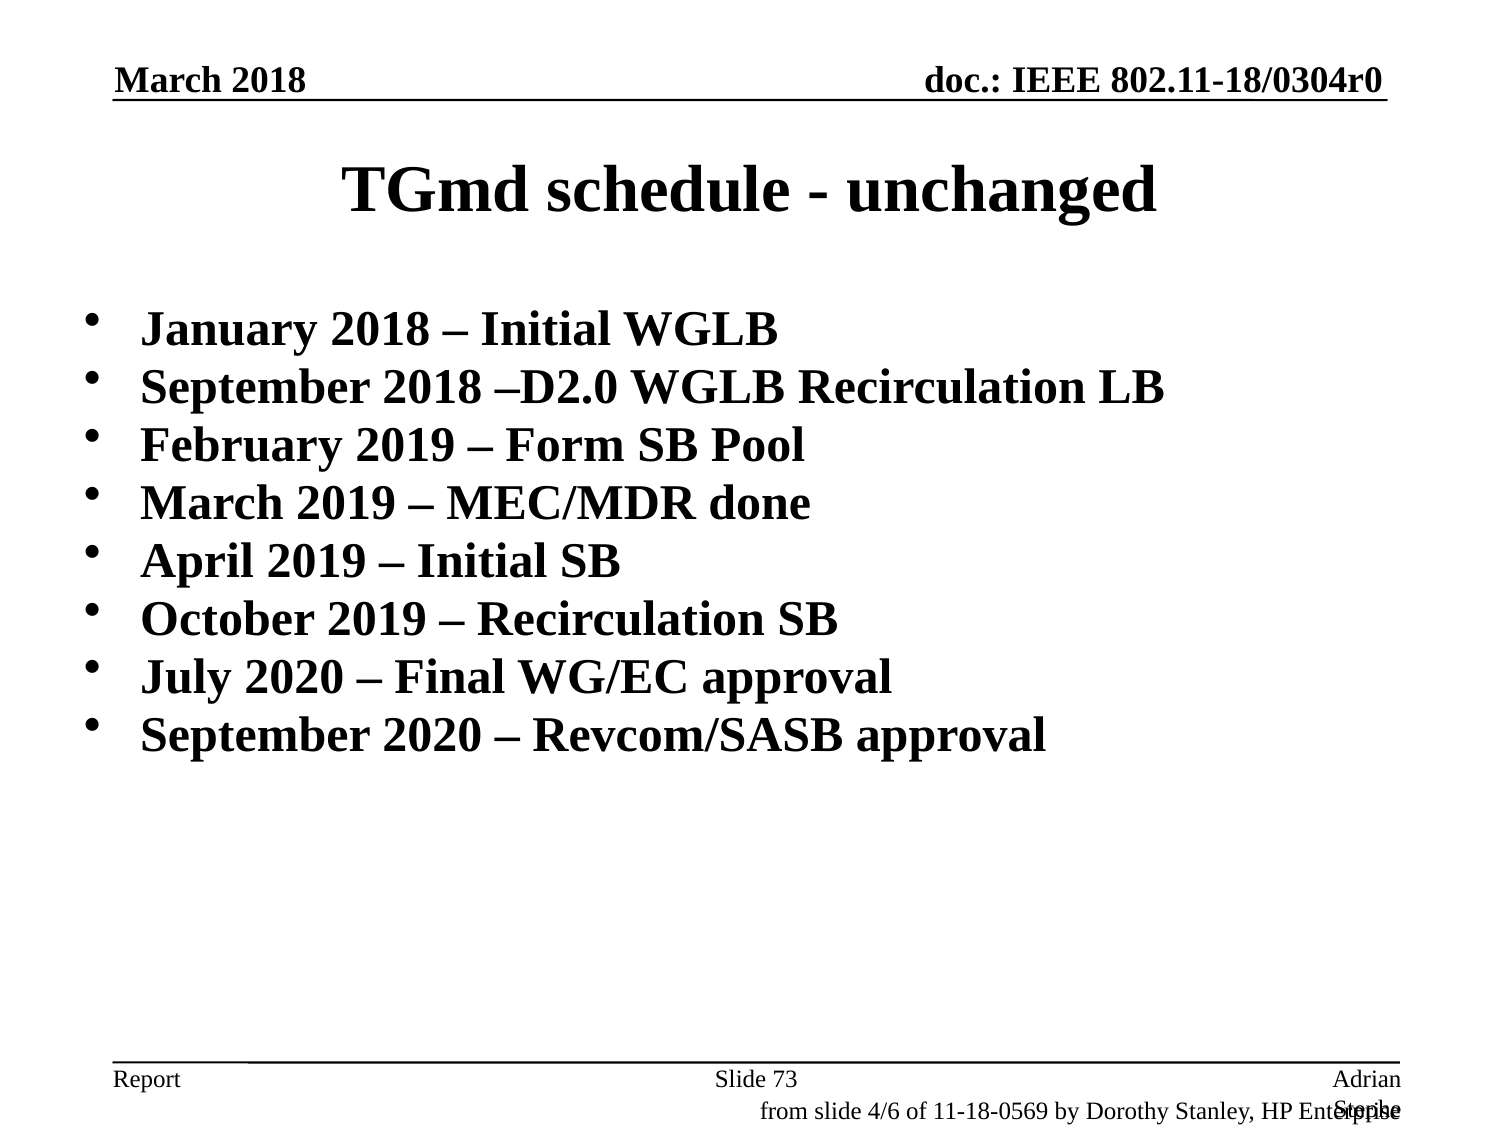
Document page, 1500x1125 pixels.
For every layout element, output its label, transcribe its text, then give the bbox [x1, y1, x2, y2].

title TGmd schedule - unchanged [112, 137, 1388, 299]
slide_number Slide 73 [711, 1061, 801, 1093]
footer Adrian Stephens, Intel Corporation [1324, 1061, 1402, 1087]
text_box from slide 4/6 of 11-18-0569 by Dorothy Stanley, HP Enterprise [343, 1087, 1417, 1125]
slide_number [114, 54, 374, 101]
list January 2018 – Initial WGLB September 2018 –D2.0 WGLB Recirculation LB February 2019 – Form SB Pool March 2019 – MEC/MDR done April 2019 – Initial SB October 2019 – Recirculation SB July 2020 – Final WG/EC approval September 2020 – Revcom/SASB approval [68, 299, 1444, 838]
